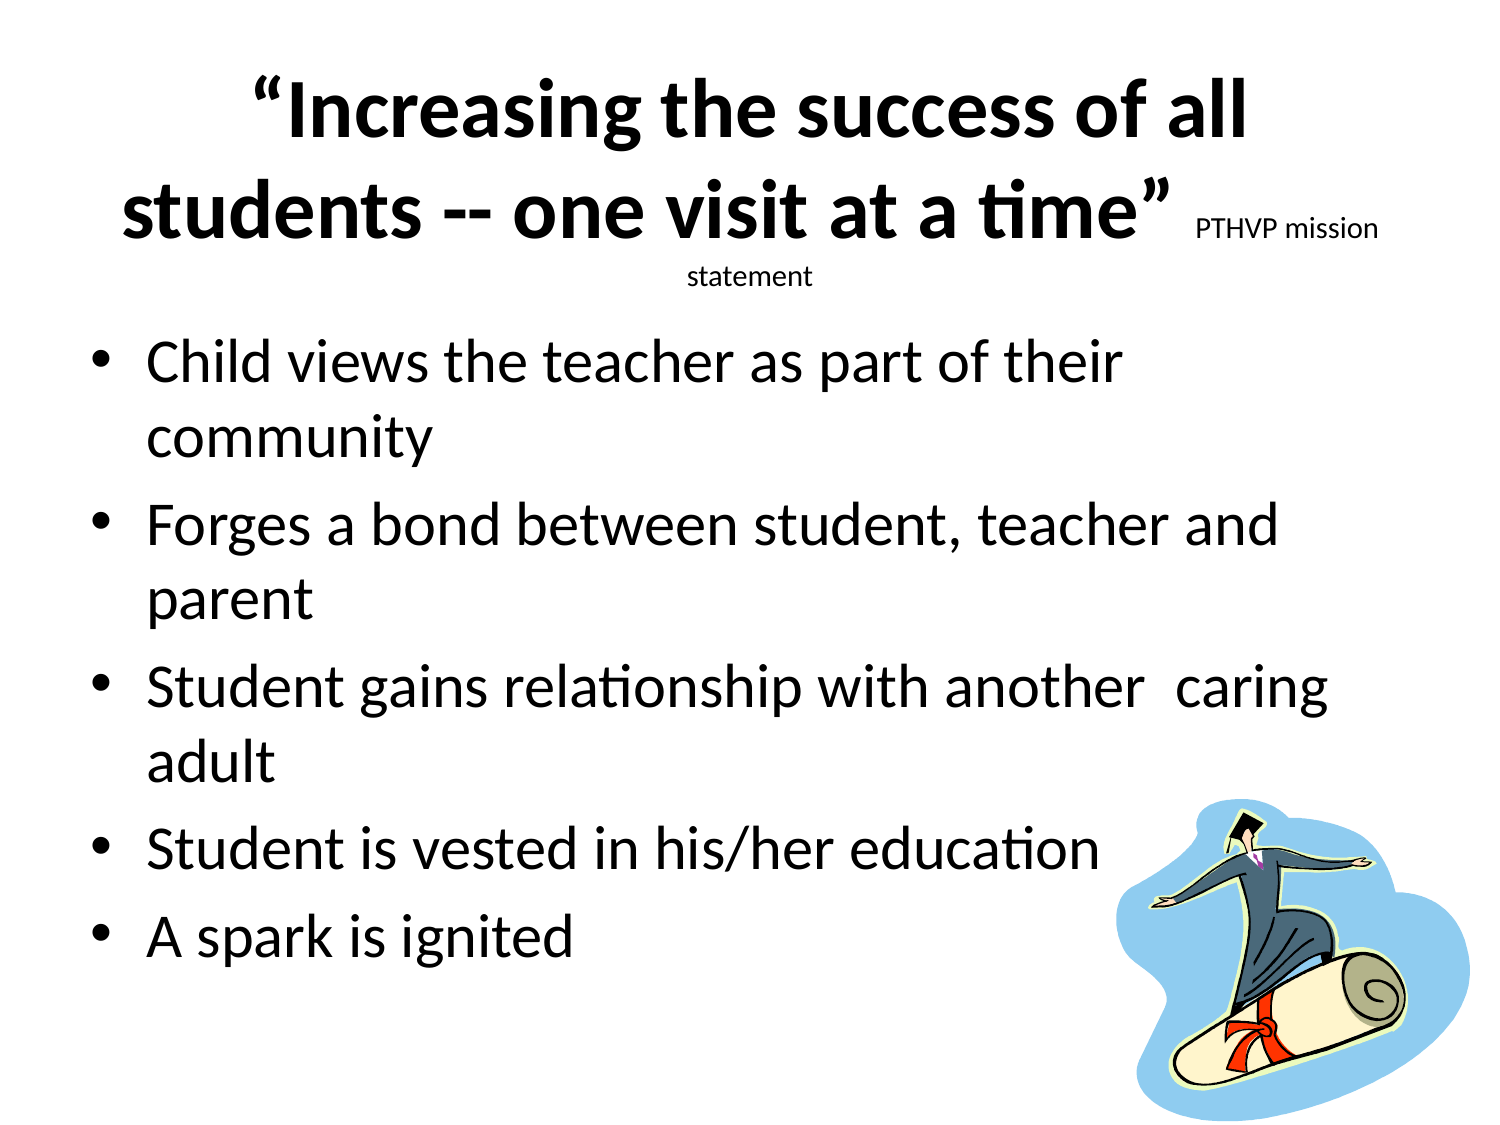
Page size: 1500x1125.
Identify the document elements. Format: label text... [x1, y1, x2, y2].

picture [1112, 796, 1474, 1125]
list Child views the teacher as part of their community Forges a bond between student, teacher and parent Student gains relationship with another caring adult Student is vested in his/her education A spark is ignited [75, 312, 1425, 1005]
title “Increasing the success of all students -- one visit at a time” PTHVP mission statement [75, 45, 1425, 300]
